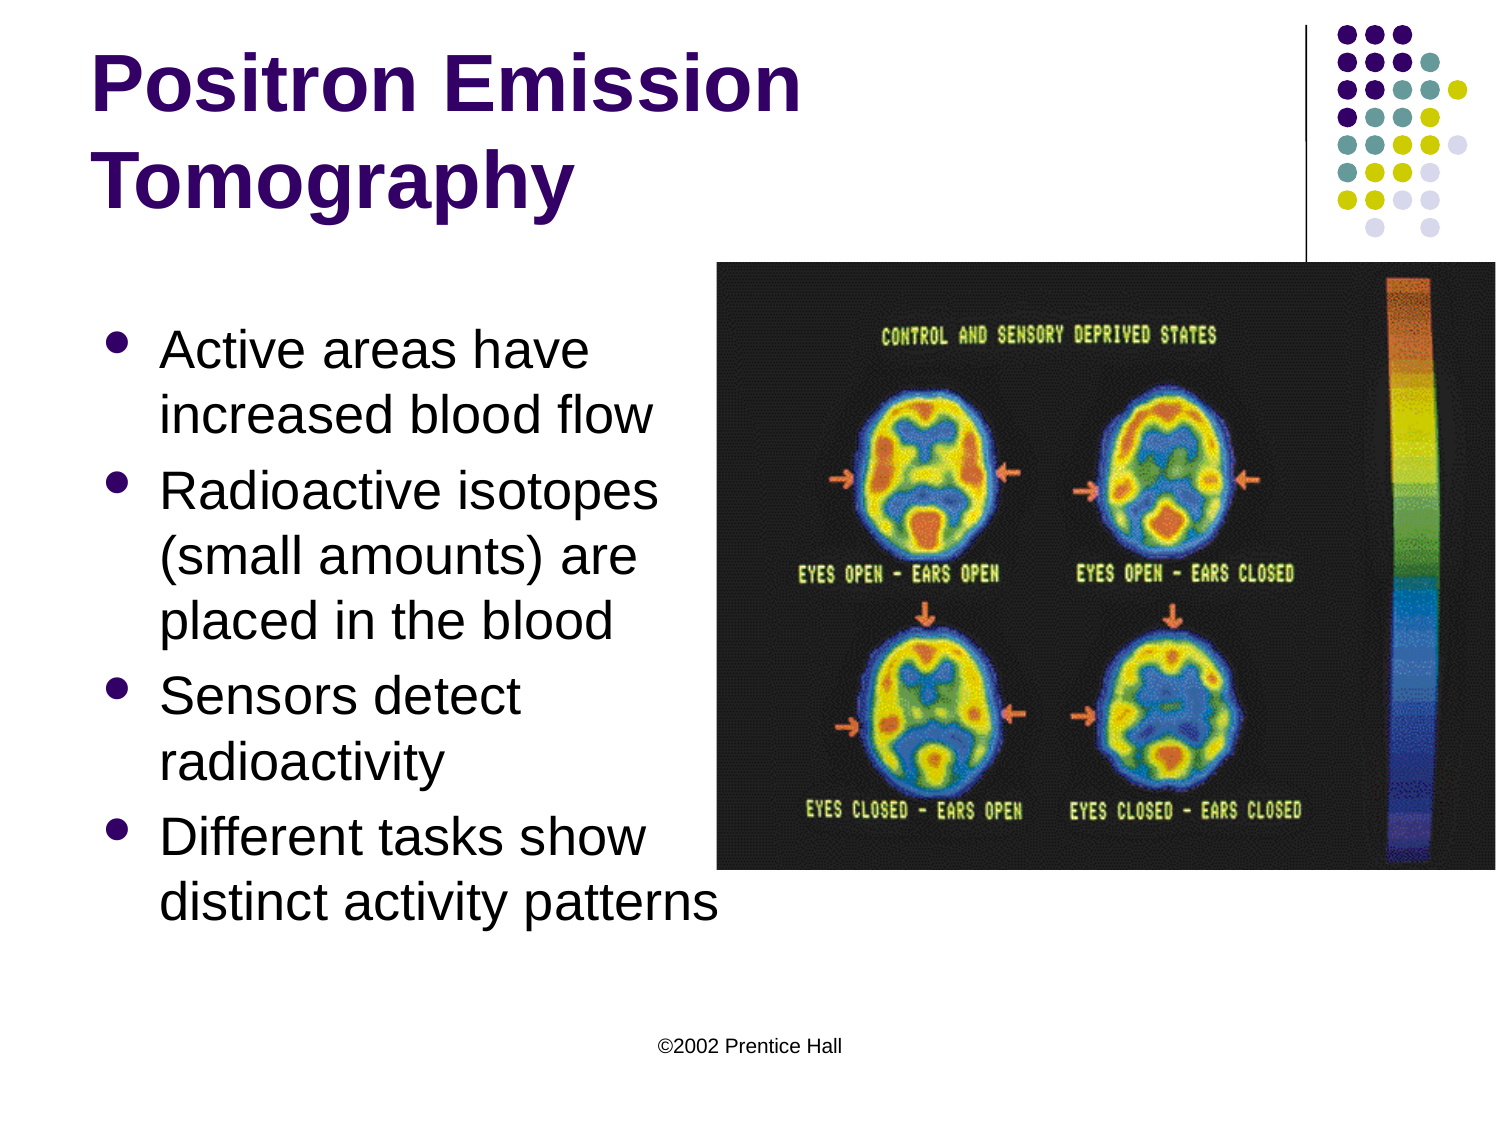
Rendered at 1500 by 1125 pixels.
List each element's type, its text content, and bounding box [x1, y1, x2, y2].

title Positron Emission Tomography [75, 20, 1313, 233]
list Active areas have increased blood flow Radioactive isotopes (small amounts) are placed in the blood Sensors detect radioactivity Different tasks show distinct activity patterns [87, 307, 737, 981]
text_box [716, 262, 1496, 870]
footer ©2002 Prentice Hall [512, 1025, 988, 1100]
